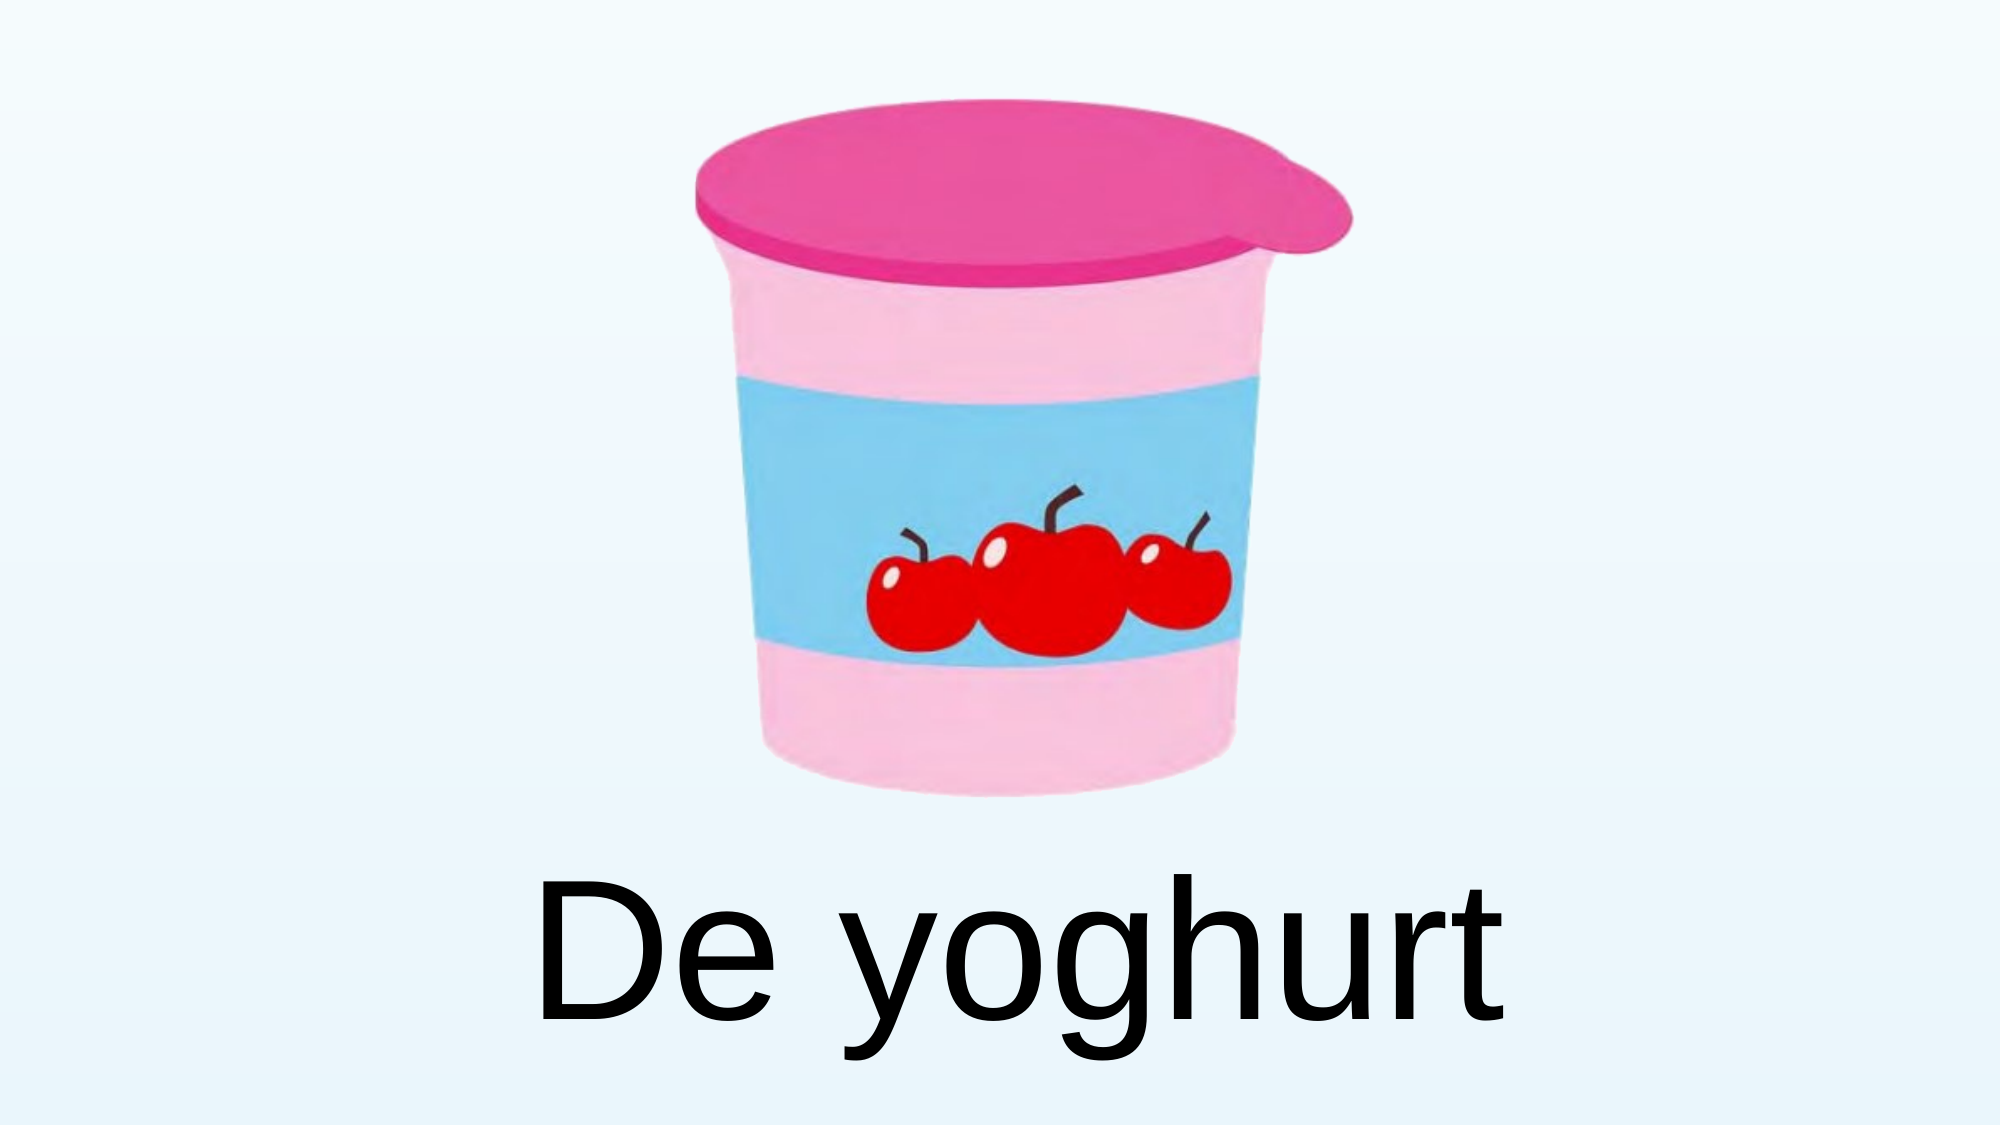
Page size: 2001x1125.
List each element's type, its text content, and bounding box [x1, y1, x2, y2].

picture [649, 93, 1384, 828]
text_box De yoghurt [512, 812, 1521, 1067]
